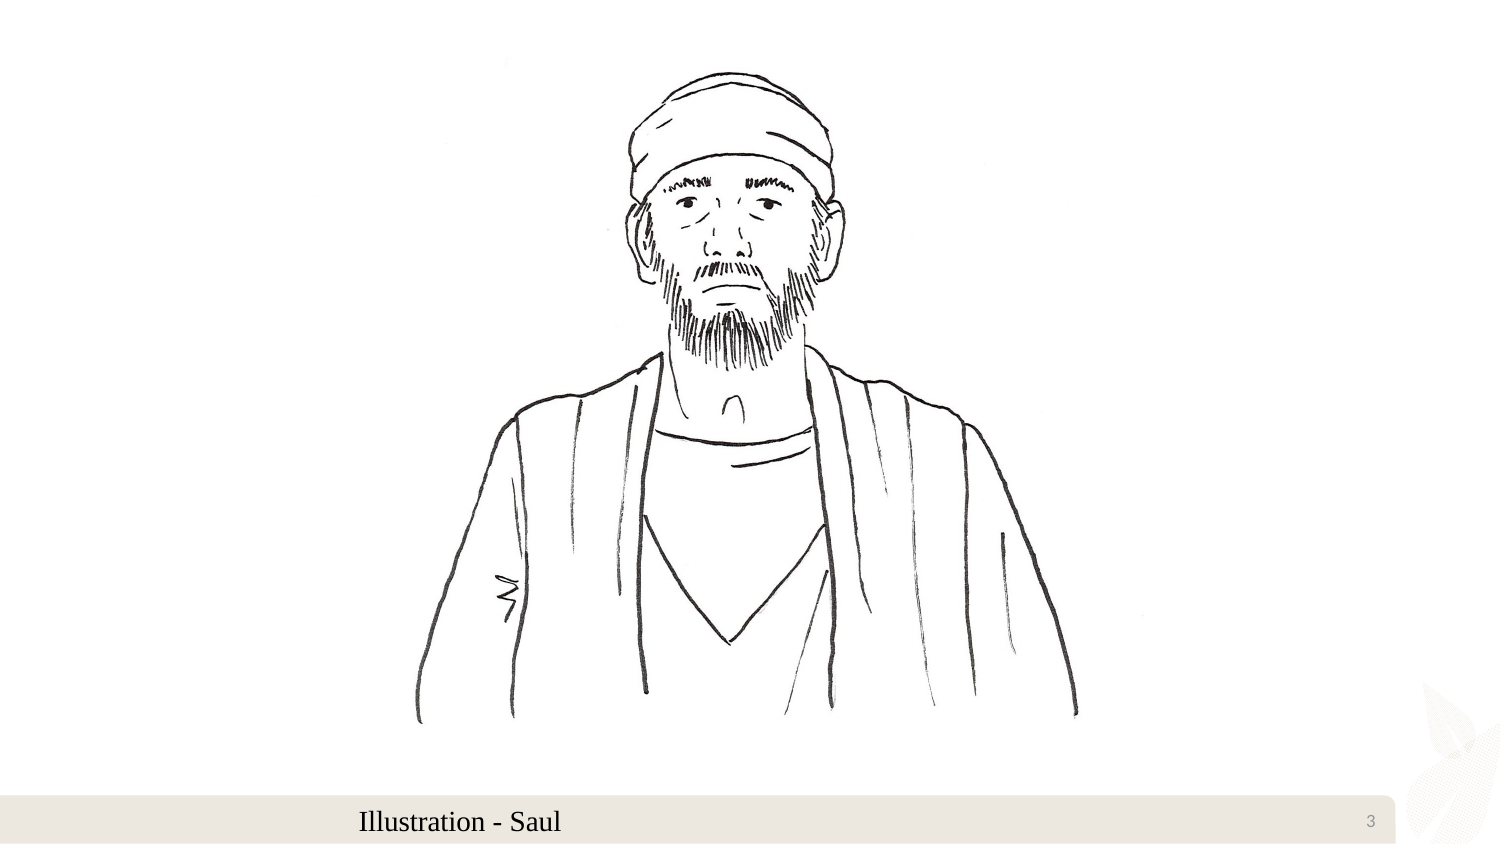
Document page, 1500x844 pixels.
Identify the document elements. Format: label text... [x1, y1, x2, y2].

picture [1406, 681, 1500, 844]
slide_number 3 [1264, 806, 1376, 833]
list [298, 44, 1202, 750]
footer Illustration - Saul [62, 806, 858, 833]
